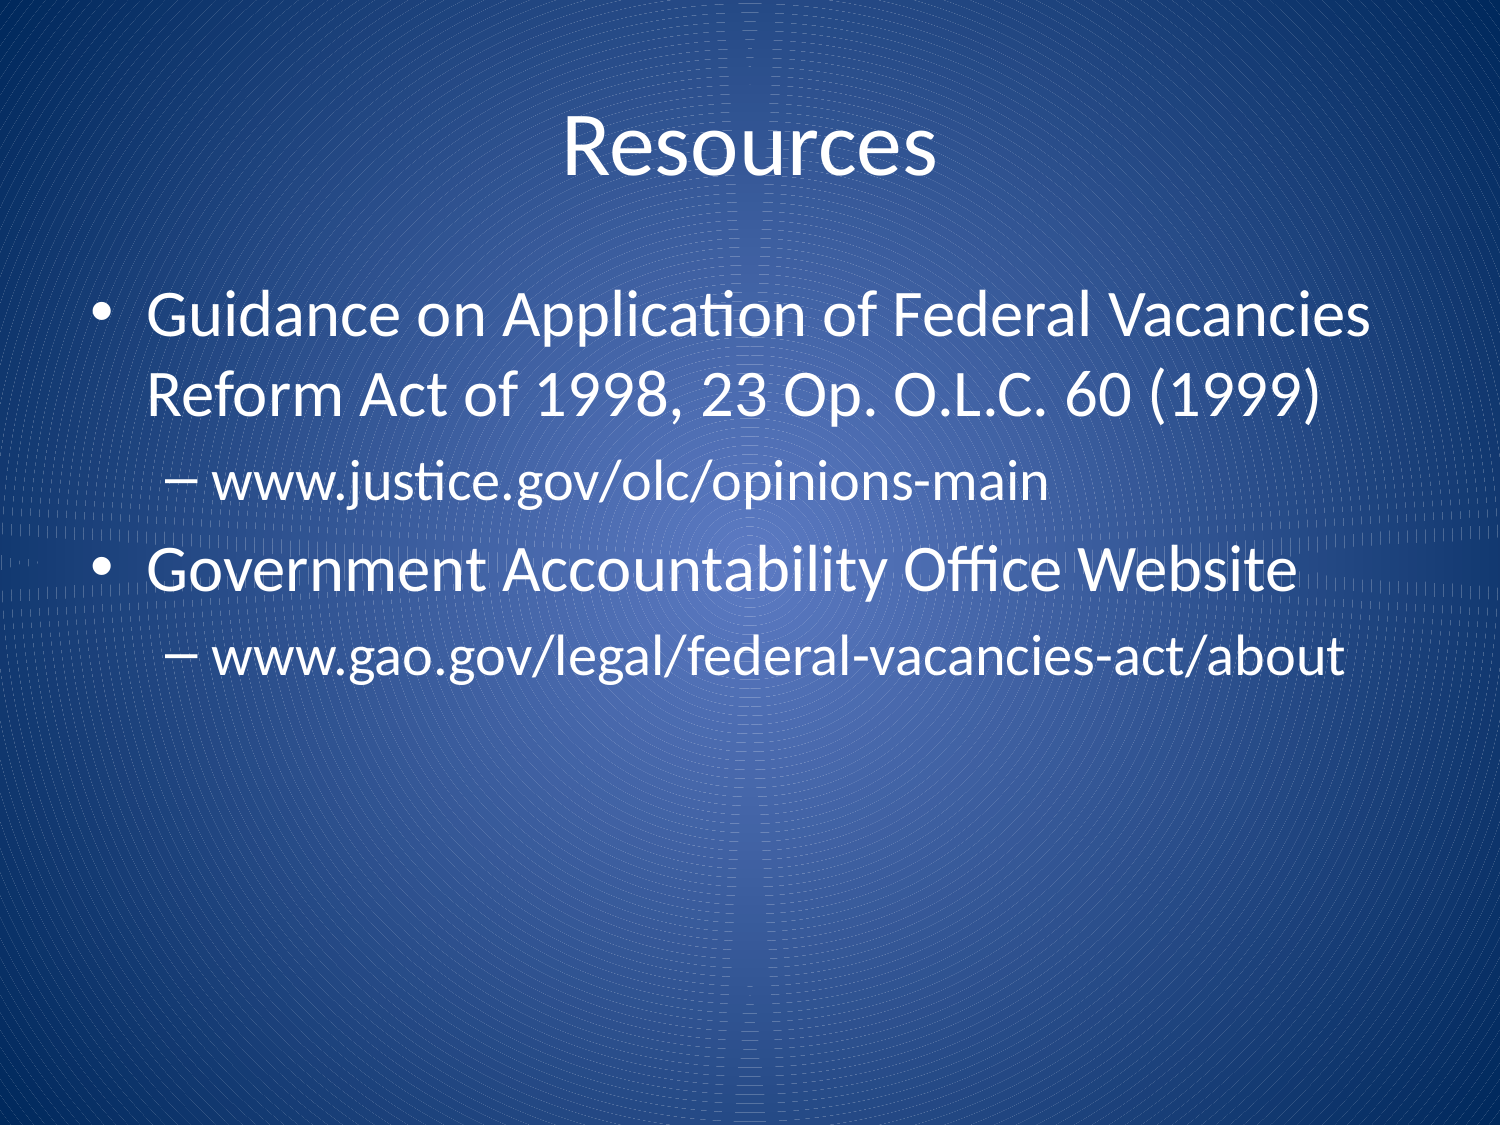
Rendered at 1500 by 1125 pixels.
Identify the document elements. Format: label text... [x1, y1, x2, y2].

list Guidance on Application of Federal Vacancies Reform Act of 1998, 23 Op. O.L.C. 60 (1999) www.justice.gov/olc/opinions-main Government Accountability Office Website www.gao.gov/legal/federal-vacancies-act/about [75, 262, 1425, 1005]
title Resources [75, 45, 1425, 233]
